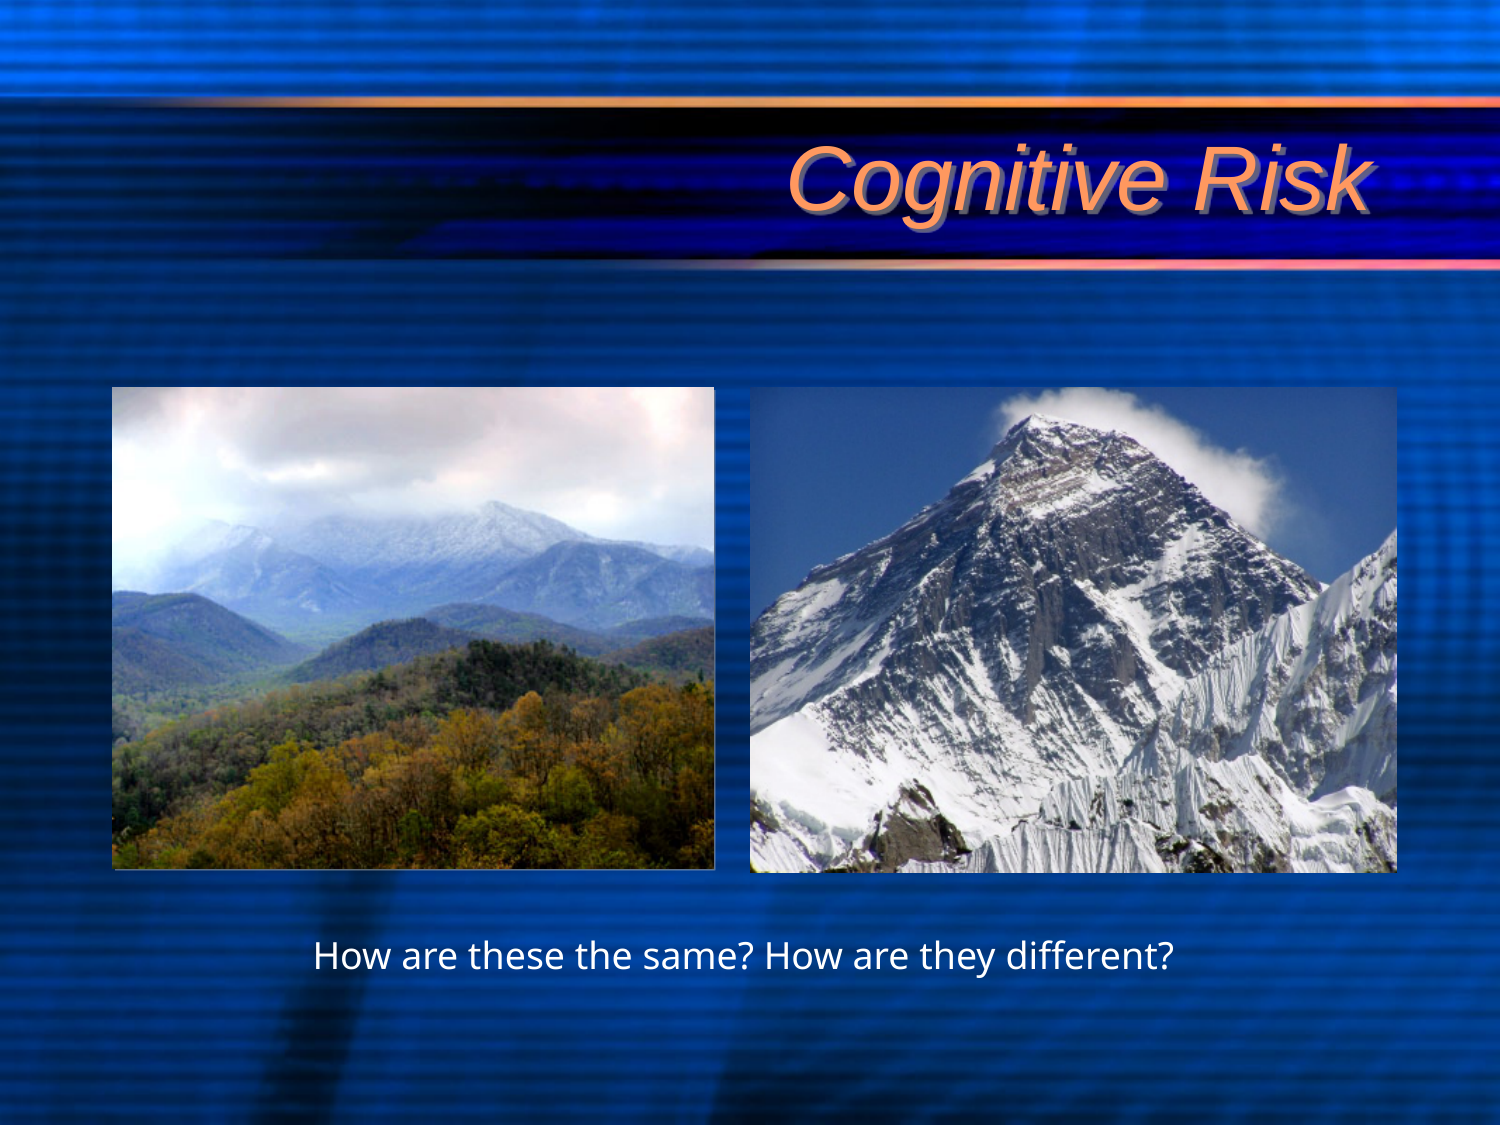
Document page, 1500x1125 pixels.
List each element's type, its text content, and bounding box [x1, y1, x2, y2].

picture [0, 0, 1500, 1125]
text_box How are these the same? How are they different? [112, 924, 1375, 985]
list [112, 387, 715, 869]
title Cognitive Risk [112, 99, 1388, 263]
